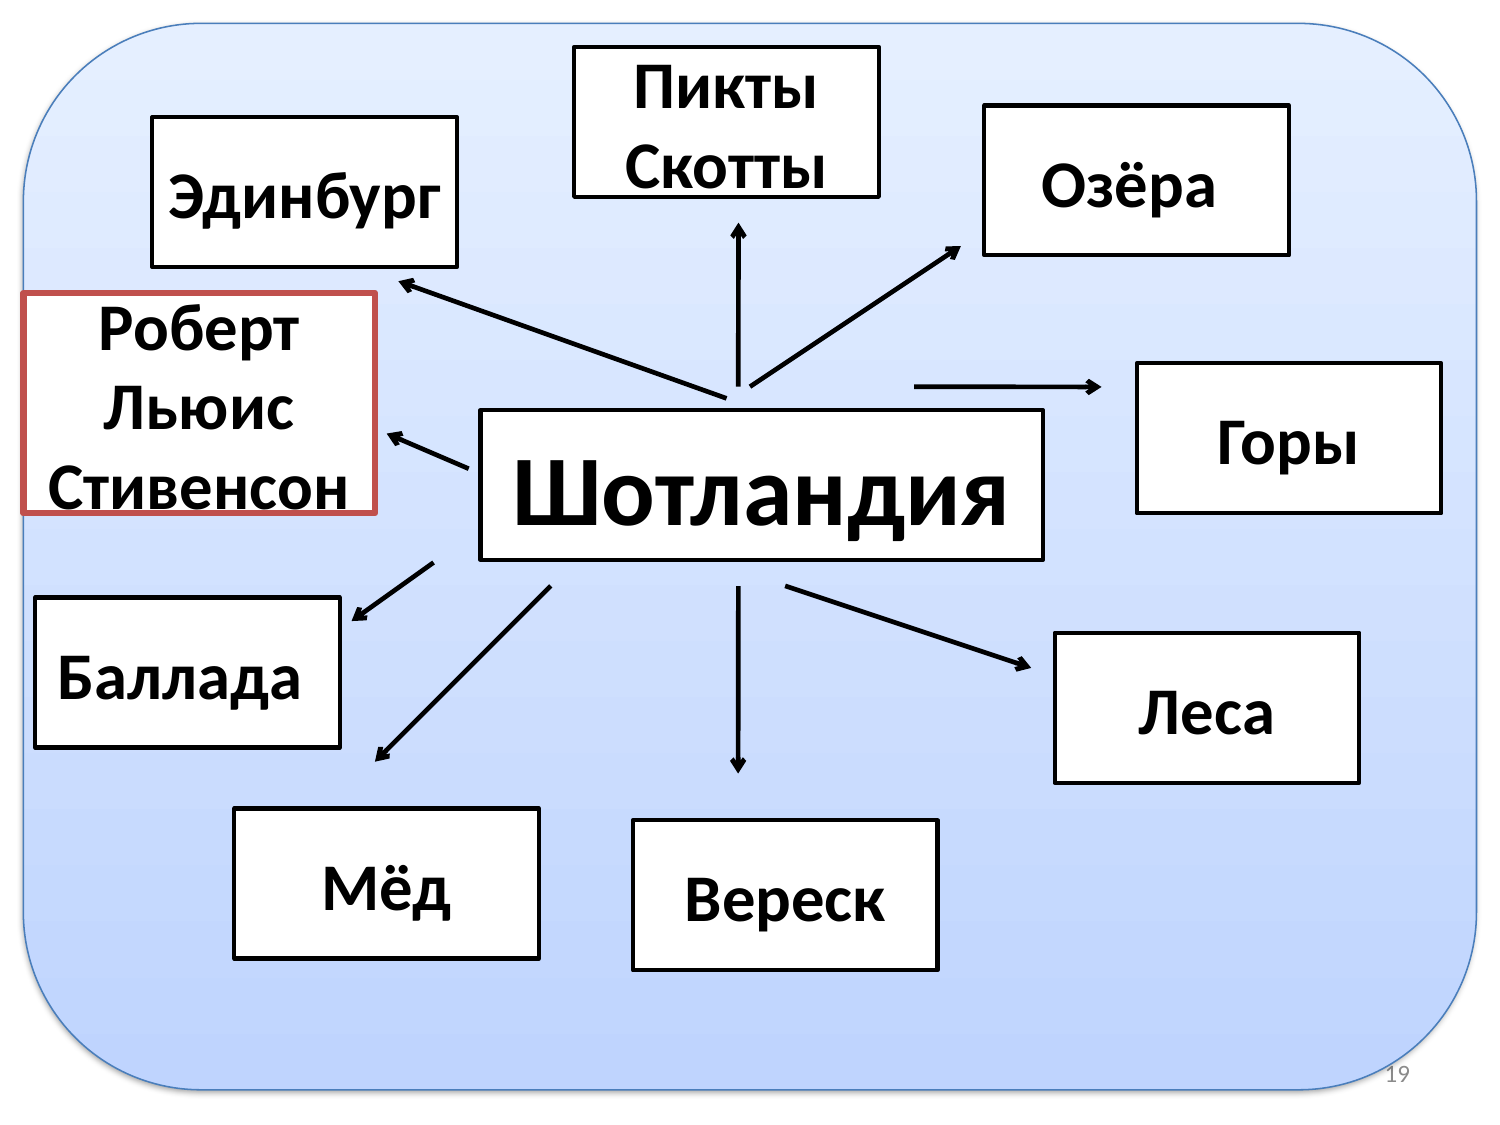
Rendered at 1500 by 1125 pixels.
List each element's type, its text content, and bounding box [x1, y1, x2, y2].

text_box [398, 280, 727, 399]
text_box [22, 22, 1478, 1091]
text_box Баллада [33, 595, 342, 750]
slide_number 19 [1074, 1042, 1425, 1103]
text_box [386, 433, 469, 469]
text_box Эдинбург [150, 115, 459, 269]
text_box Озёра [982, 103, 1291, 257]
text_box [374, 585, 552, 762]
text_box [784, 585, 1032, 669]
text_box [351, 562, 434, 622]
text_box Леса [1053, 631, 1361, 785]
text_box Вереск [631, 818, 940, 972]
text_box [749, 245, 962, 387]
text_box Шотландия [478, 408, 1045, 562]
text_box Горы [1135, 361, 1443, 515]
text_box Мёд [232, 806, 541, 961]
text_box Роберт Льюис Стивенсон [21, 291, 377, 515]
text_box Пикты Скотты [572, 45, 881, 199]
